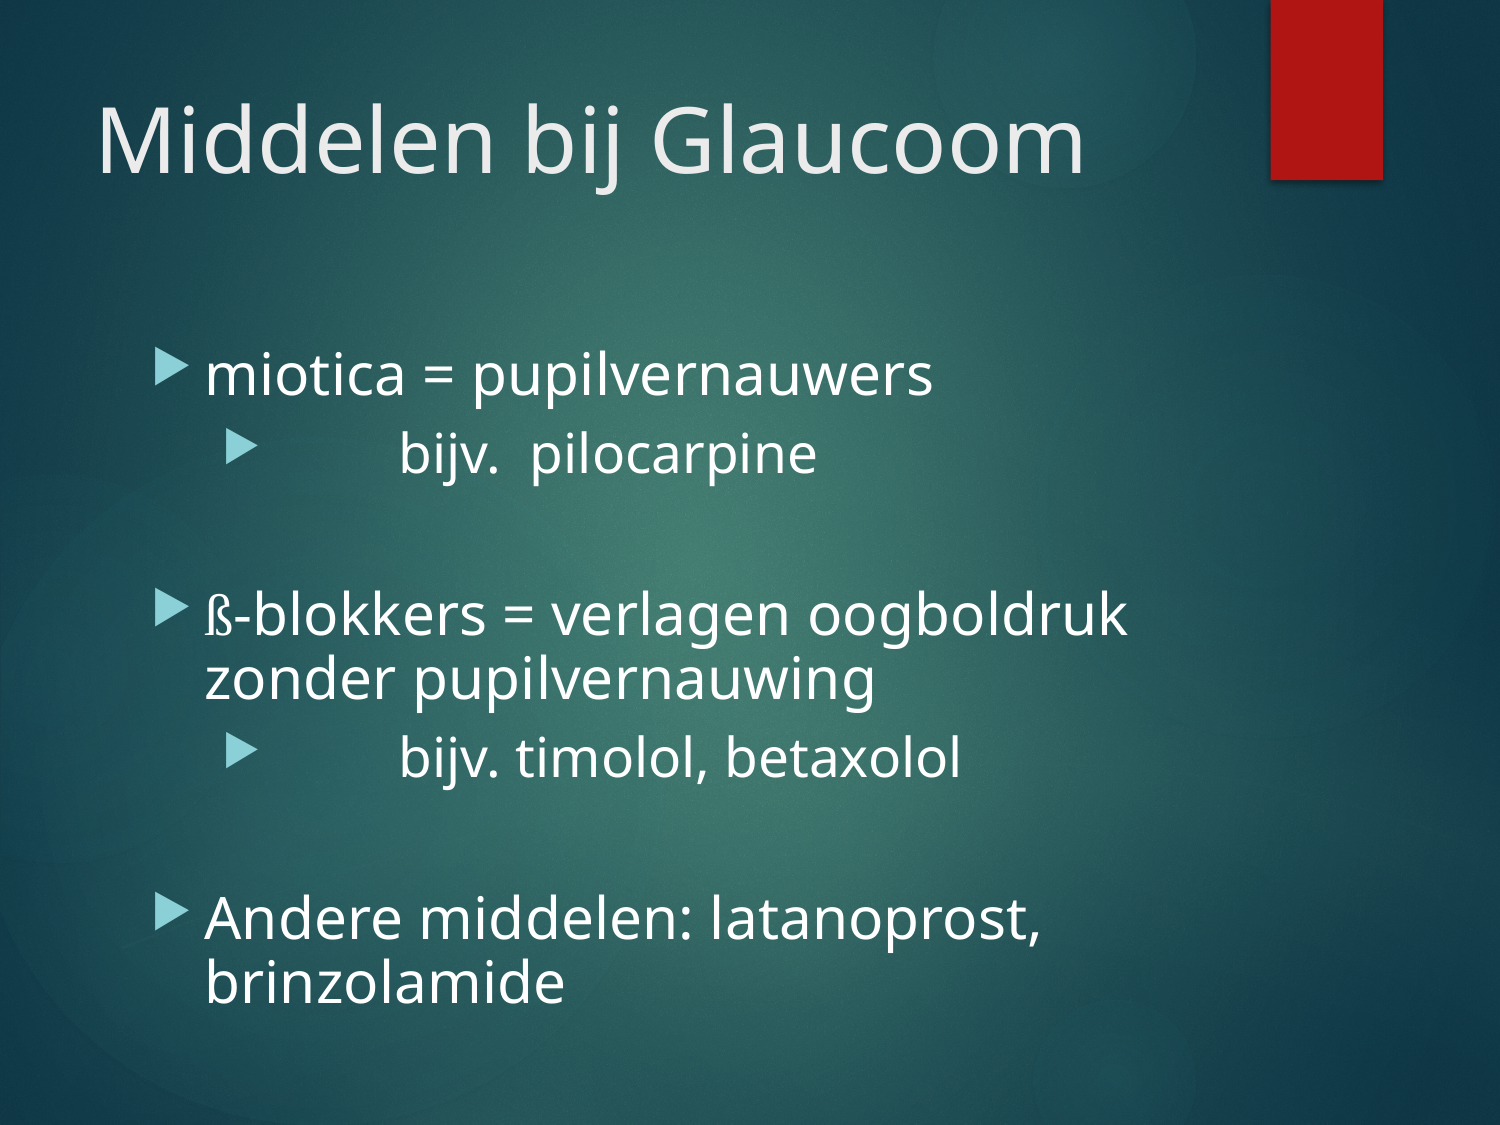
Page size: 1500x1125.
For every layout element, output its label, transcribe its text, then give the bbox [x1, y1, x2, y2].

list miotica = pupilvernauwers bijv. pilocarpine ß-blokkers = verlagen oogboldruk zonder pupilvernauwing bijv. timolol, betaxolol Andere middelen: latanoprost, brinzolamide [135, 336, 1237, 1025]
title Middelen bij Glaucoom [79, 74, 1237, 304]
